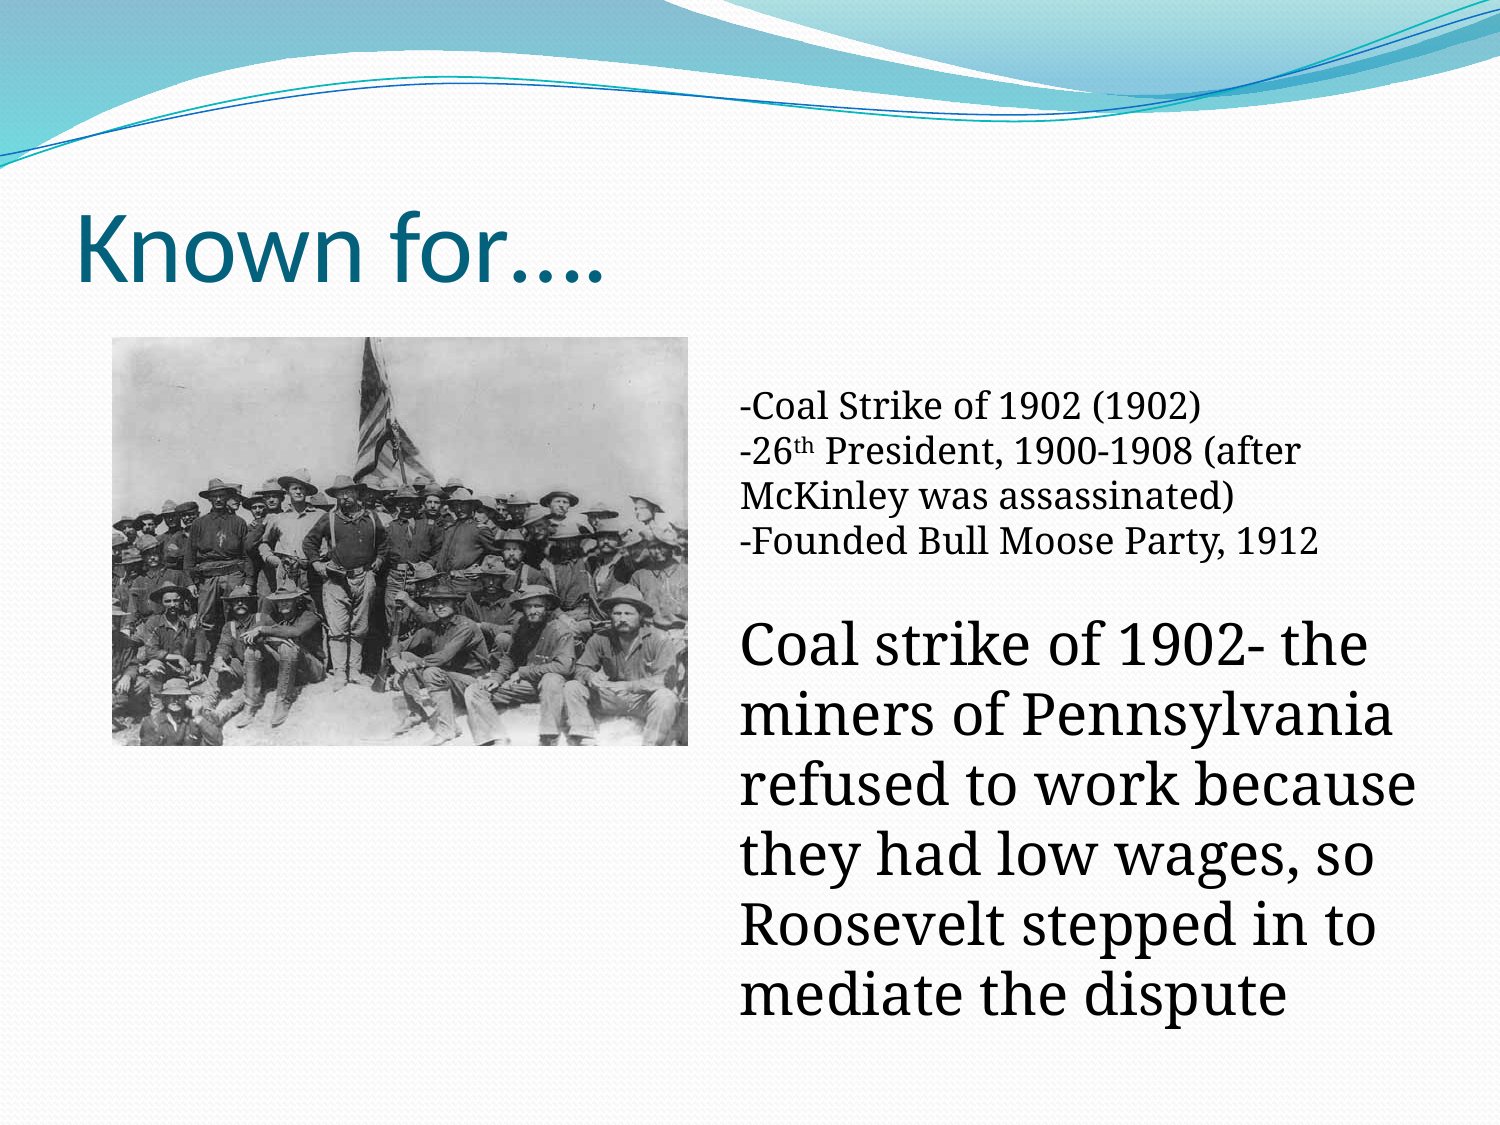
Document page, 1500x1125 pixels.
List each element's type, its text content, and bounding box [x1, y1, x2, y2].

text_box -Coal Strike of 1902 (1902) -26th President, 1900-1908 (after McKinley was assassinated) -Founded Bull Moose Party, 1912 Coal strike of 1902- the miners of Pennsylvania refused to work because they had low wages, so Roosevelt stepped in to mediate the dispute [725, 374, 1453, 1080]
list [112, 337, 688, 746]
title Known for…. [75, 115, 1425, 303]
